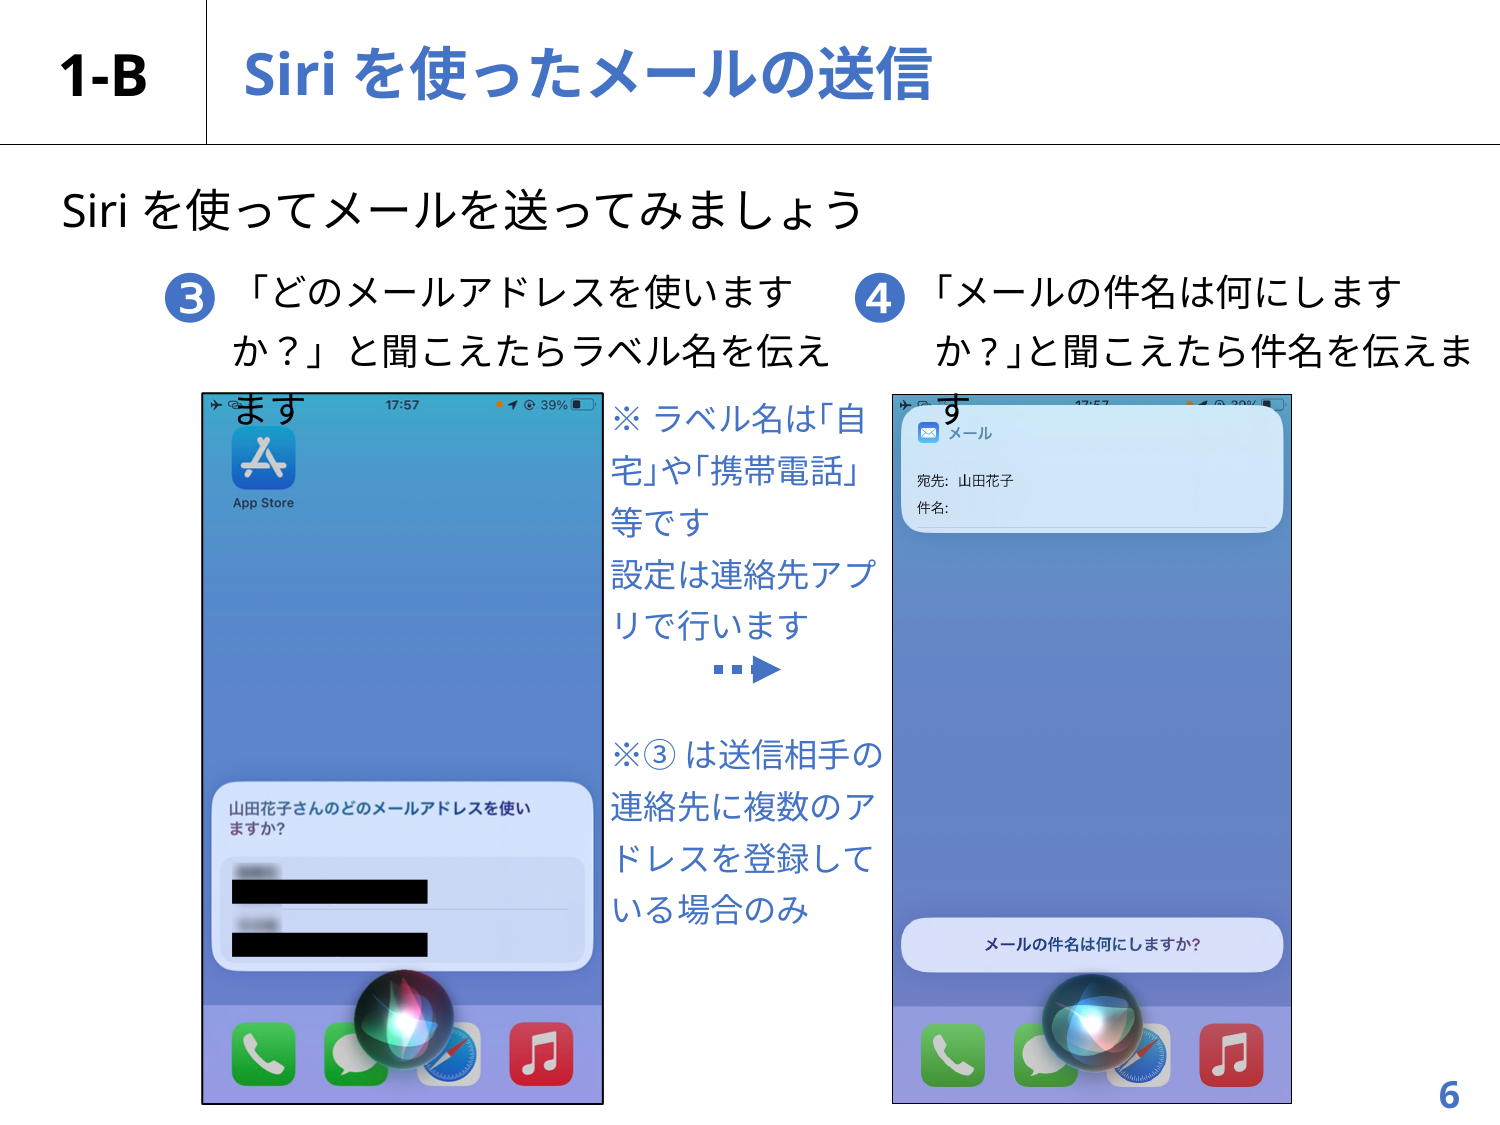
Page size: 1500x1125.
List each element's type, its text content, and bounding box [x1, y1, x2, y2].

text_box 6 [1399, 1063, 1500, 1123]
text_box 1-B [0, 0, 207, 147]
title Siriを使ったメールの送信 [228, 36, 1472, 116]
text_box ※ラベル名は｢自宅｣や｢携帯電話｣等です 設定は連絡先アプリで行います [604, 378, 897, 653]
text_box ❸ [145, 274, 223, 343]
picture [892, 394, 1292, 1104]
text_box 「どのメールアドレスを使いますか？」と聞こえたらラベル名を伝えます [231, 274, 859, 392]
text_box Siriを使ってメールを送ってみましょう [46, 180, 1500, 274]
picture [201, 392, 604, 1105]
text_box ｢メールの件名は何にしますか?｣と聞こえたら件名を伝えます [919, 274, 1500, 439]
text_box ※③は送信相手の連絡先に複数のアドレスを登録している場合のみ [604, 714, 892, 937]
text_box ❹ [835, 274, 919, 343]
